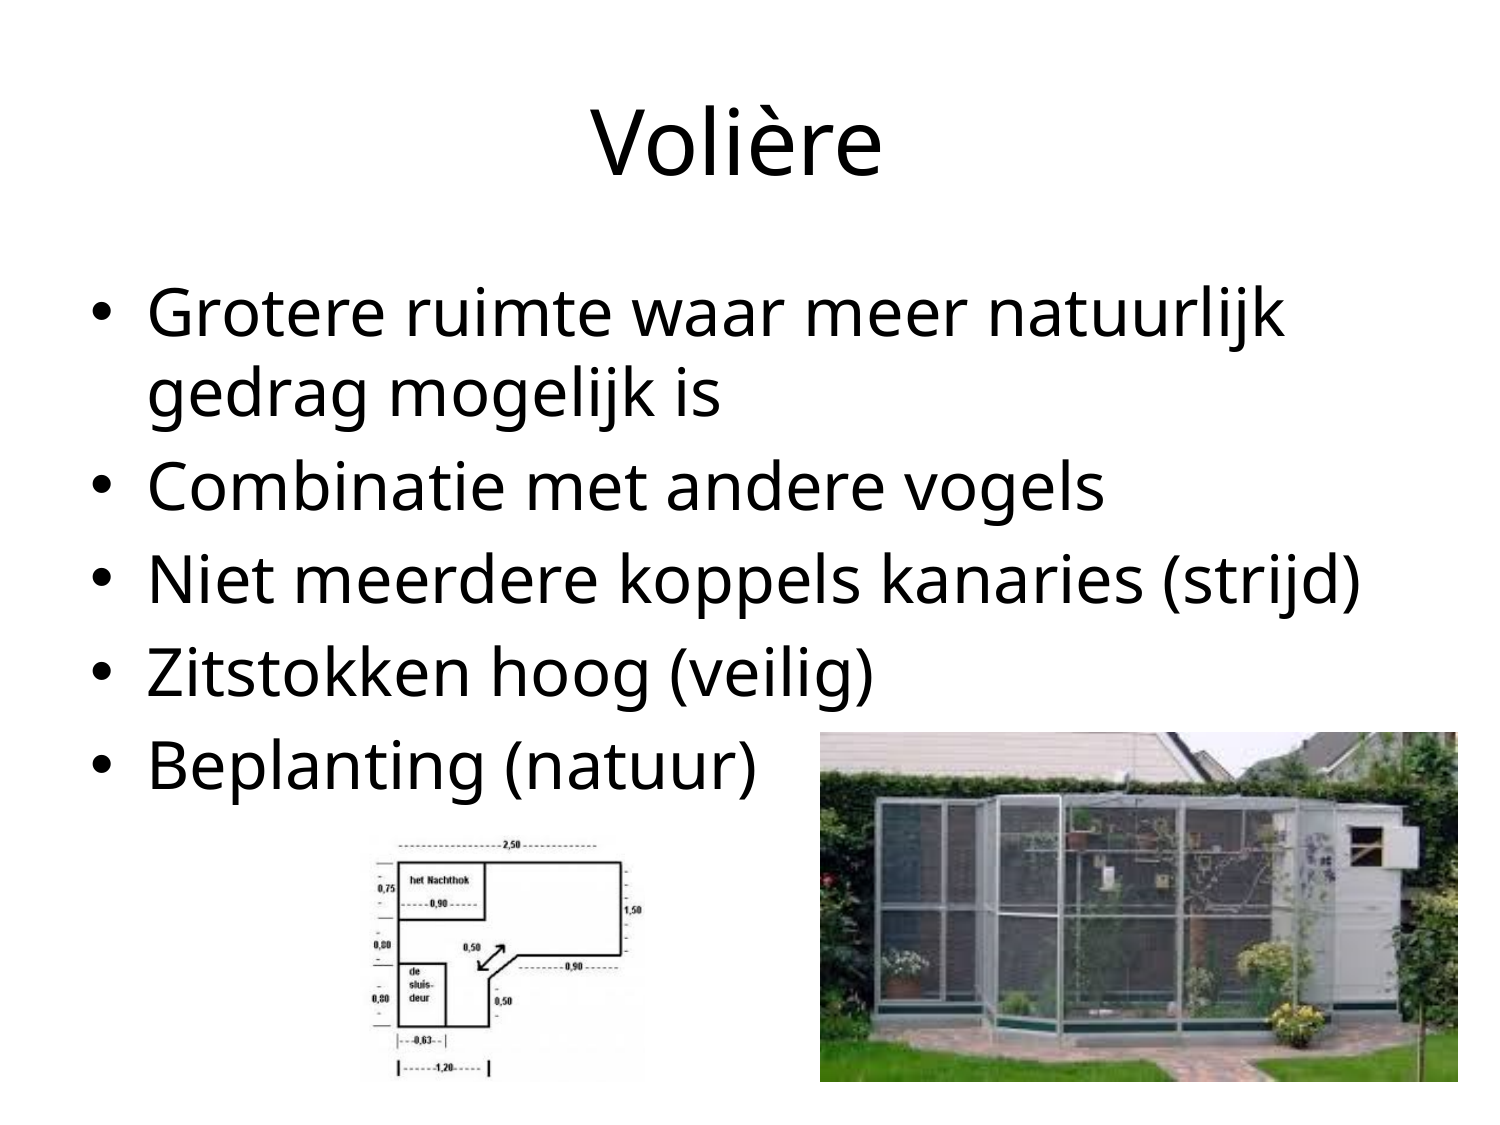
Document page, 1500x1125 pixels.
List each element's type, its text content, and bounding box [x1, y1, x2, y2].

picture [820, 732, 1458, 1082]
picture [359, 834, 645, 1082]
list Grotere ruimte waar meer natuurlijk gedrag mogelijk is Combinatie met andere vogels Niet meerdere koppels kanaries (strijd) Zitstokken hoog (veilig) Beplanting (natuur) [75, 262, 1425, 1005]
title Volière [75, 45, 1425, 233]
